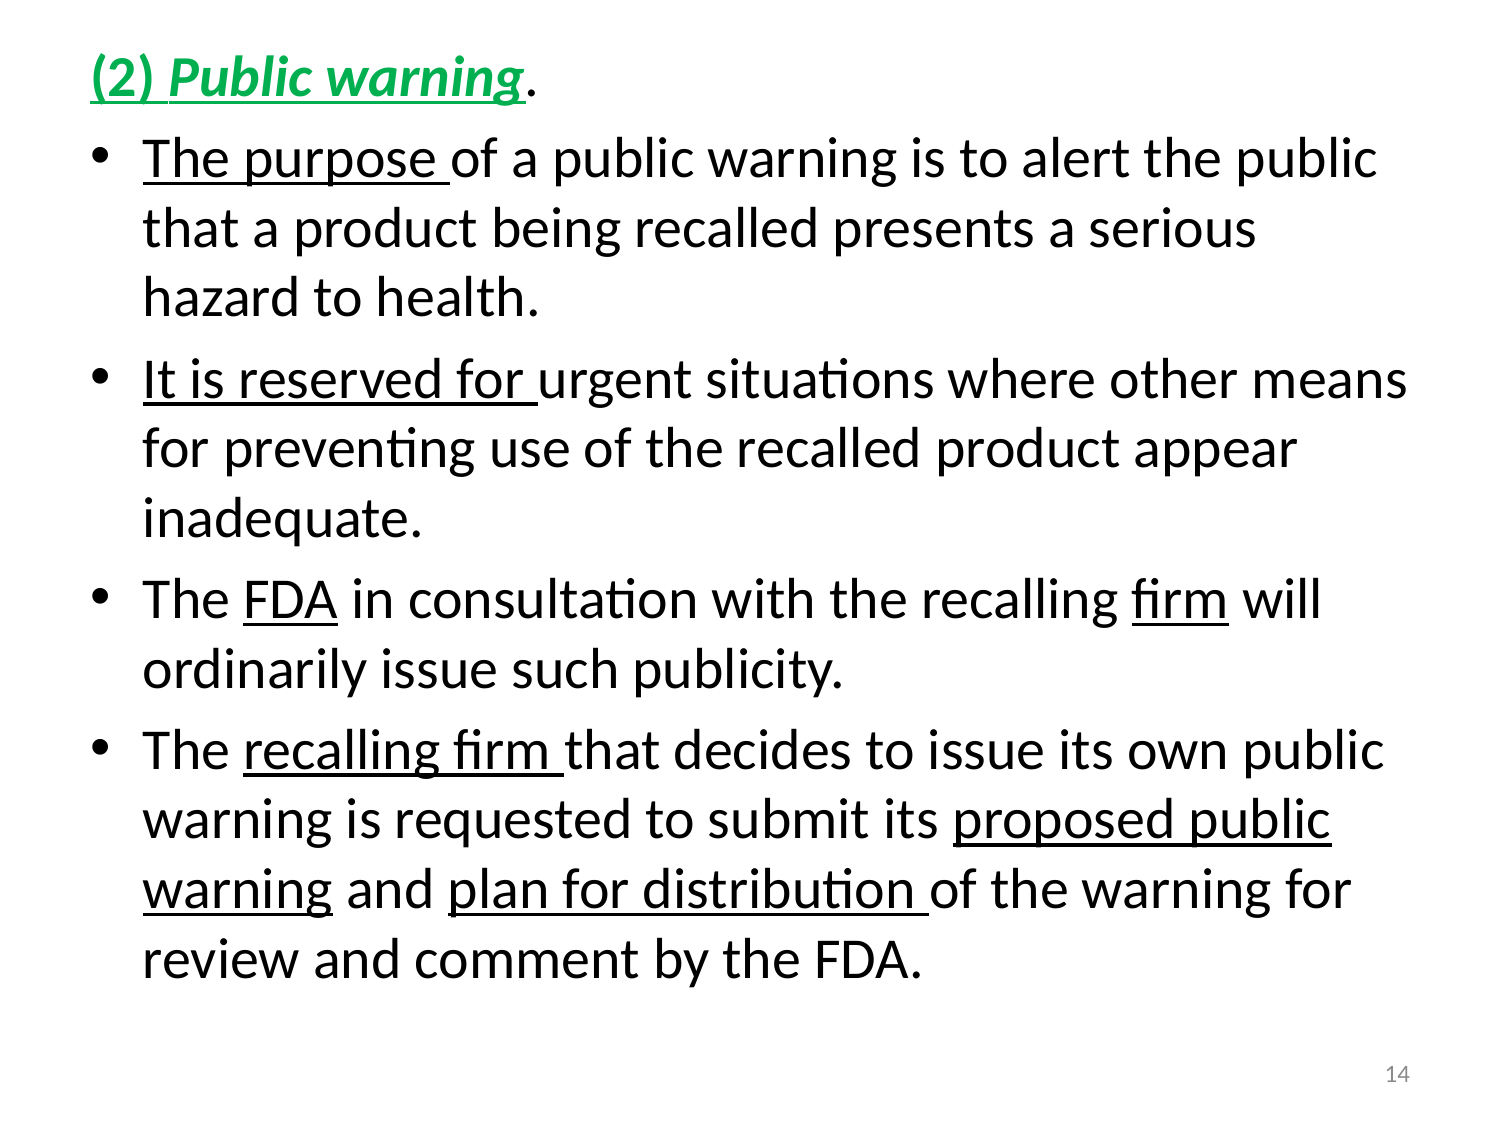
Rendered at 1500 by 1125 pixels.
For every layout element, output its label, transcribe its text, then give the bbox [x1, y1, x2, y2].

slide_number 14 [1074, 1042, 1425, 1103]
list (2) Public warning. The purpose of a public warning is to alert the public that a product being recalled presents a serious hazard to health. It is reserved for urgent situations where other means for preventing use of the recalled product appear inadequate. The FDA in consultation with the recalling firm will ordinarily issue such publicity. The recalling firm that decides to issue its own public warning is requested to submit its proposed public warning and plan for distribution of the warning for review and comment by the FDA. [75, 30, 1425, 1005]
